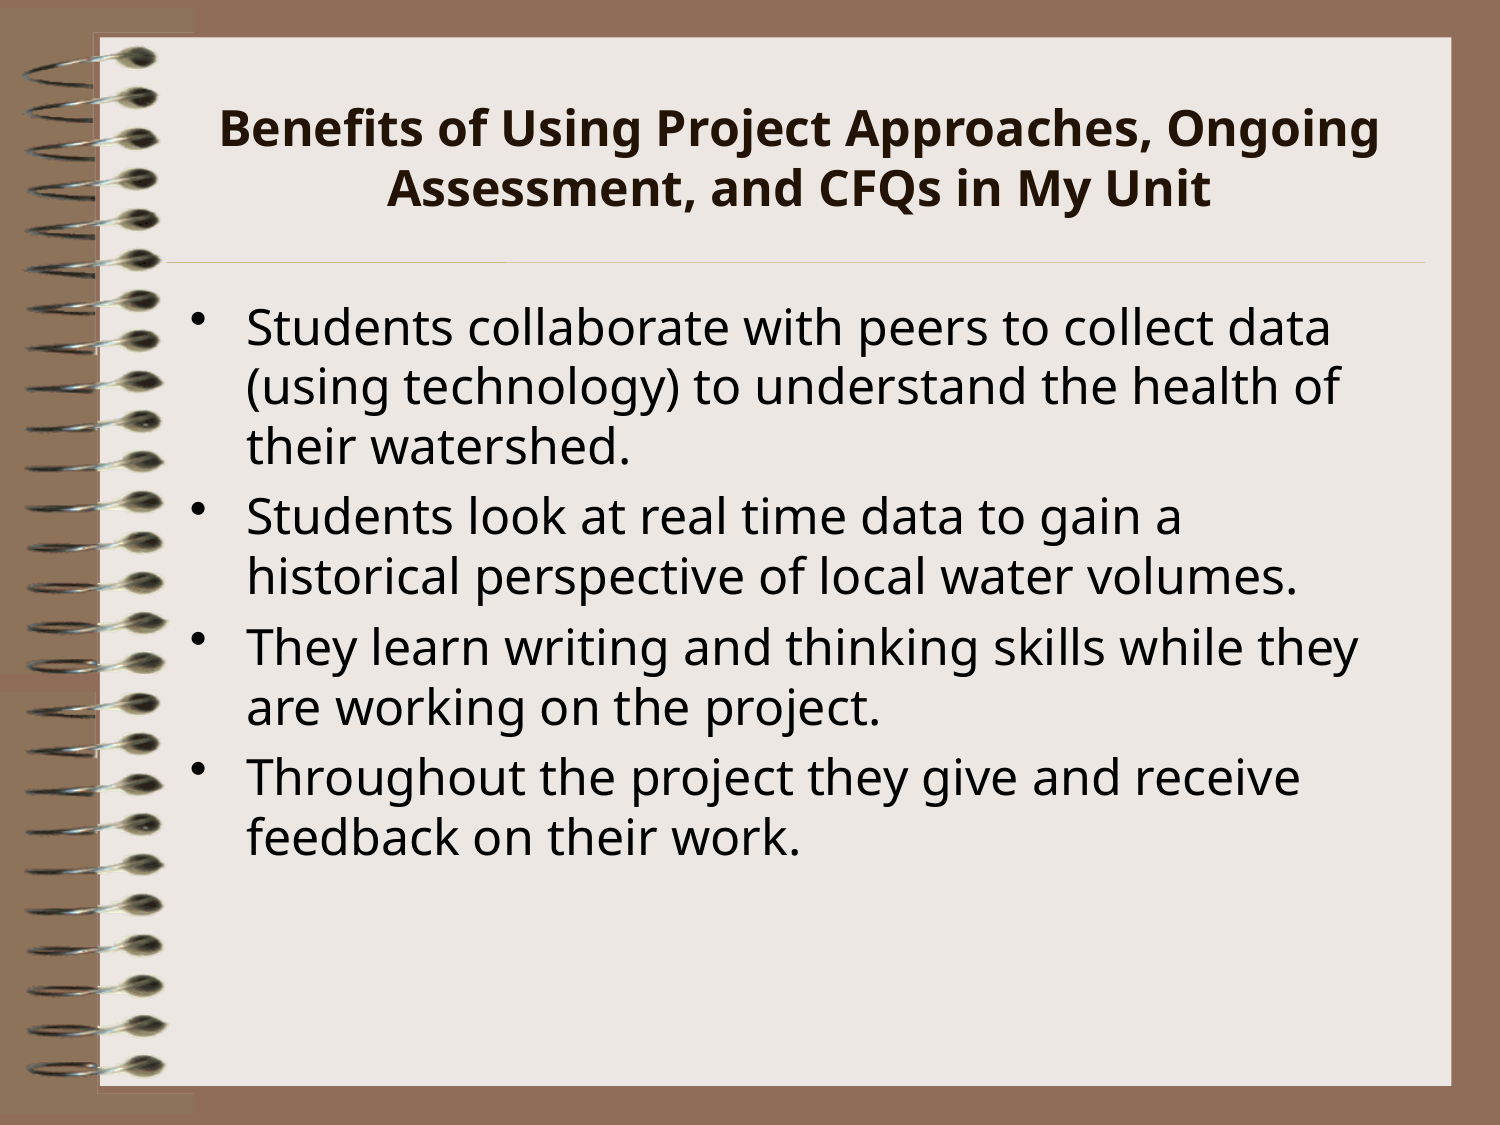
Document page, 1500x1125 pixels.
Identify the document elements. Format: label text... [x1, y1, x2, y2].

picture [0, 692, 194, 1115]
list Students collaborate with peers to collect data (using technology) to understand the health of their watershed. Students look at real time data to gain a historical perspective of local water volumes. They learn writing and thinking skills while they are working on the project. Throughout the project they give and receive feedback on their work. [174, 287, 1426, 1063]
picture [0, 8, 194, 674]
title Benefits of Using Project Approaches, Ongoing Assessment, and CFQs in My Unit [174, 62, 1426, 251]
